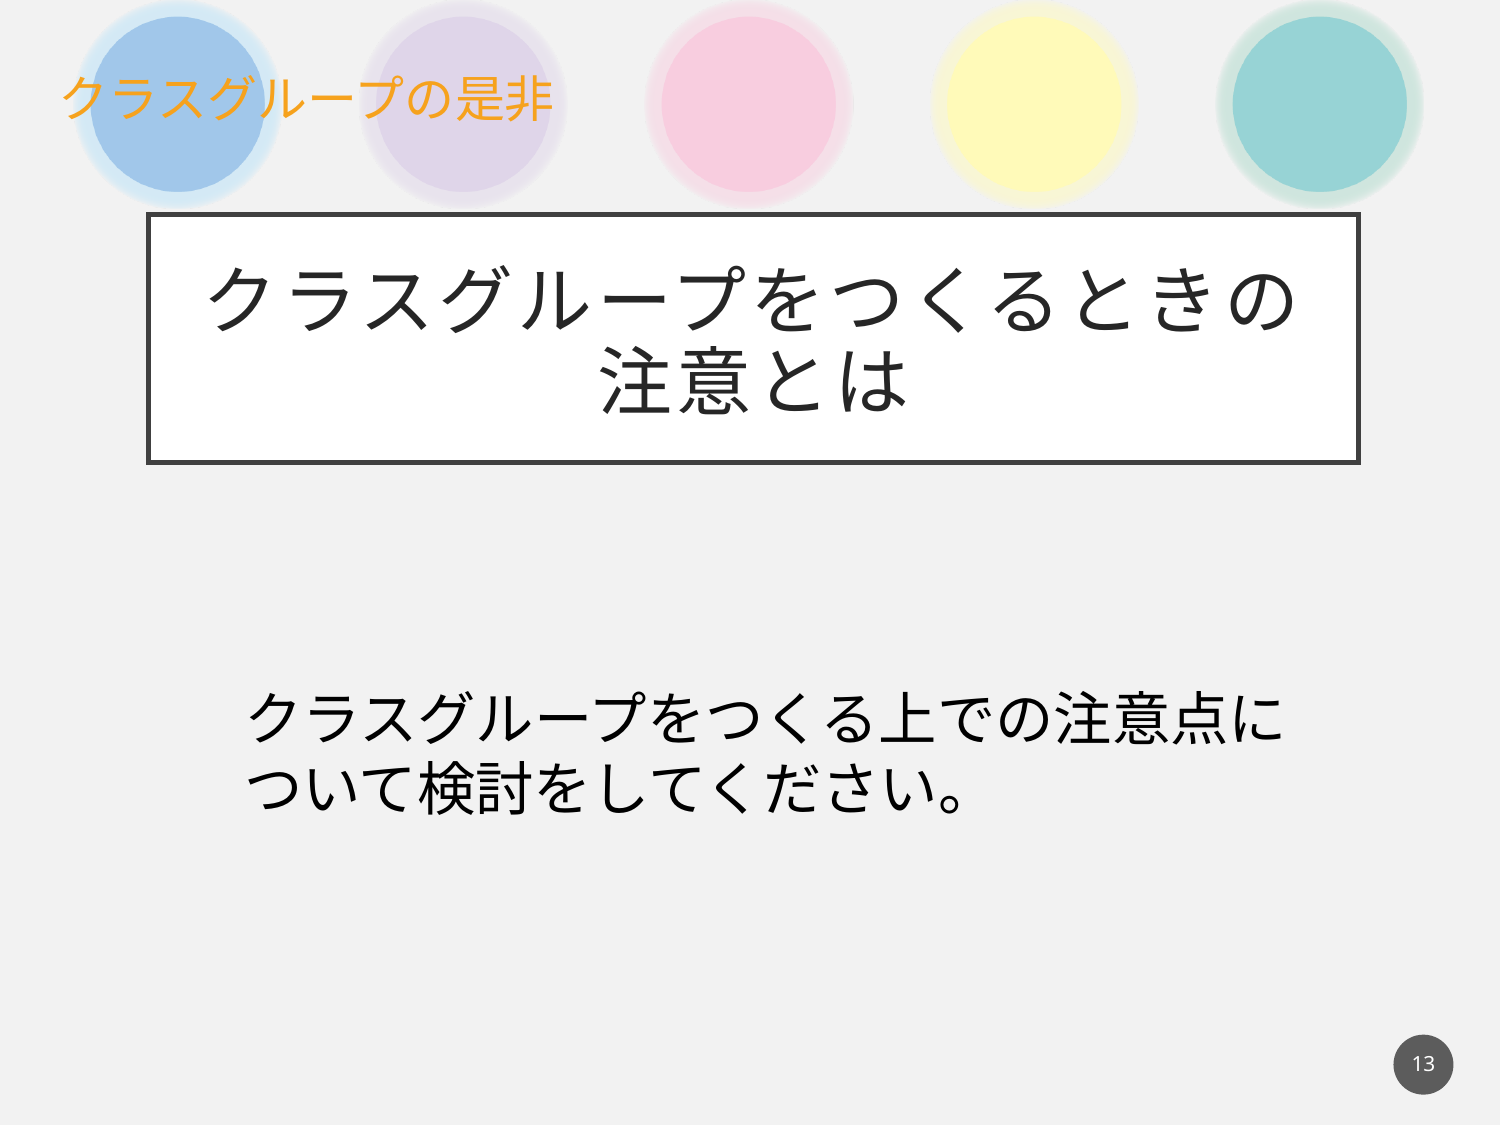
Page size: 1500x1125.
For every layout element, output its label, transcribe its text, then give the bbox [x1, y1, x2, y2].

slide_number 13 [1393, 1034, 1454, 1095]
text_box クラスグループをつくる上での注意点について検討をしてください。 [229, 674, 1359, 830]
picture [73, 88, 96, 114]
text_box クラスグループをつくるときの注意とは [148, 214, 1359, 463]
picture [73, 0, 1424, 209]
